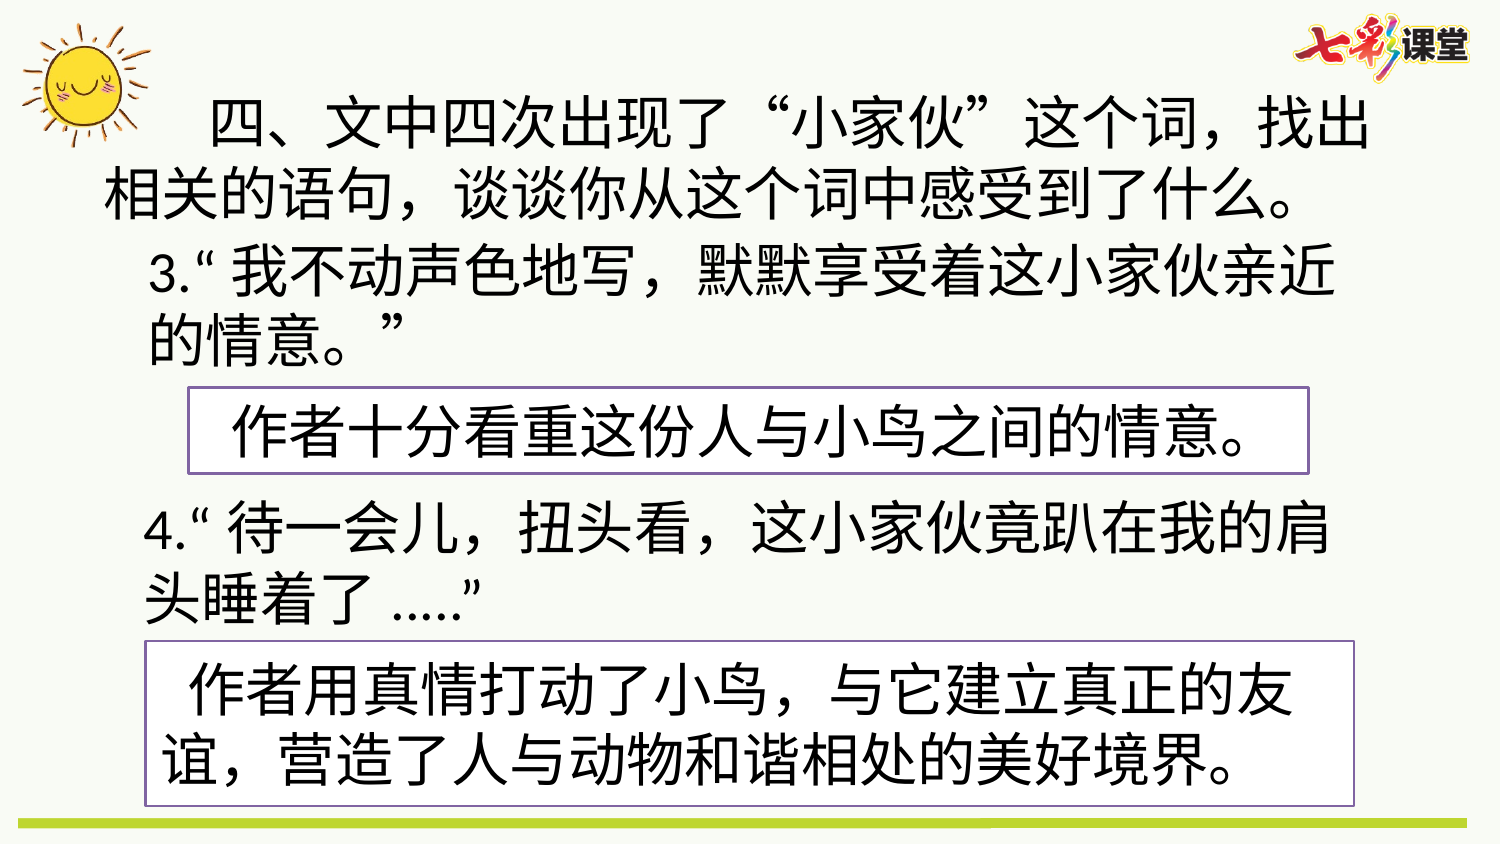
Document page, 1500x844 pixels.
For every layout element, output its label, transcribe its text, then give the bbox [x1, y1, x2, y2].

picture [1291, 9, 1472, 87]
text_box 四、文中四次出现了“小家伙”这个词，找出相关的语句，谈谈你从这个词中感受到了什么。 [88, 79, 1412, 234]
text_box 4.“待一会儿，扭头看，这小家伙竟趴在我的肩头睡着了.....” [128, 484, 1368, 640]
text_box 3.“我不动声色地写，默默享受着这小家伙亲近的情意。” [132, 226, 1369, 382]
text_box 作者十分看重这份人与小鸟之间的情意。 [187, 386, 1310, 475]
picture [18, 771, 1467, 844]
text_box 作者用真情打动了小鸟，与它建立真正的友谊，营造了人与动物和谐相处的美好境界。 [144, 640, 1355, 807]
picture [0, 0, 173, 172]
